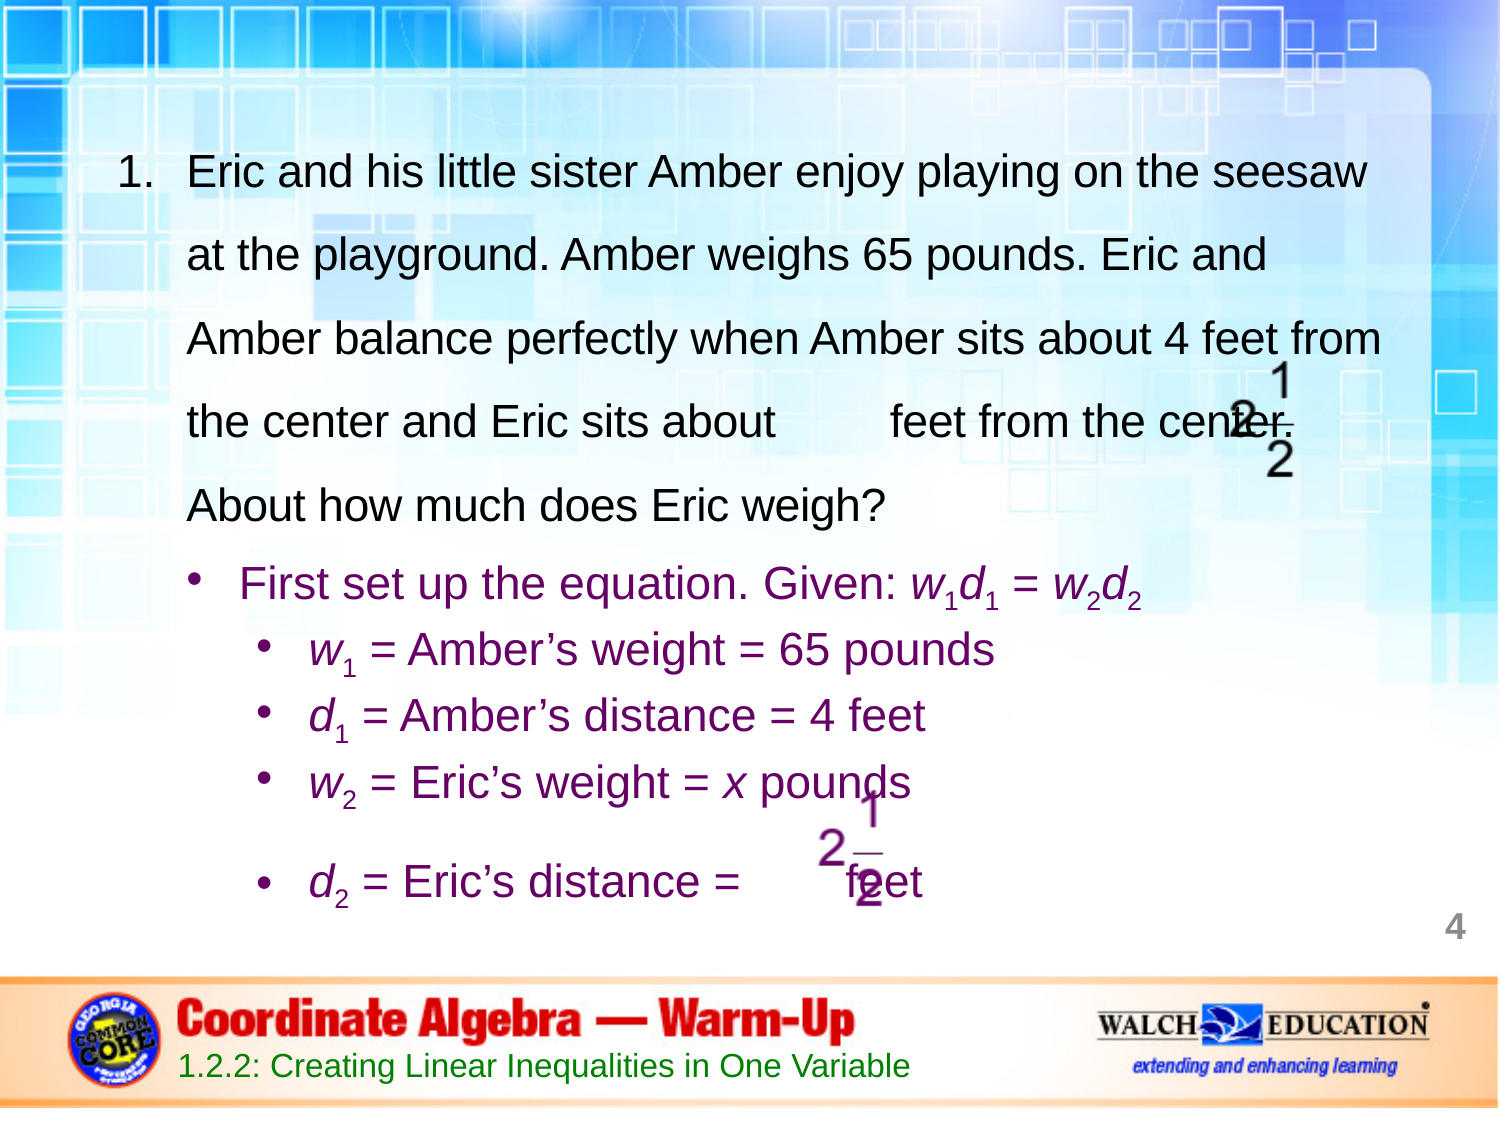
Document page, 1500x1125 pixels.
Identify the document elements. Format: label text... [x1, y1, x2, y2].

slide_number 4 [1361, 901, 1481, 949]
picture [0, 0, 1500, 1108]
subtitle Eric and his little sister Amber enjoy playing on the seesaw at the playground. Amber weighs 65 pounds. Eric and Amber balance perfectly when Amber sits about 4 feet from the center and Eric sits about feet from the center. About how much does Eric weigh? First set up the equation. Given: w1d1 = w2d2 w1 = Amber’s weight = 65 pounds d1 = Amber’s distance = 4 feet w2 = Eric’s weight = x pounds d2 = Eric’s distance = feet [101, 105, 1415, 925]
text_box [1226, 347, 1298, 479]
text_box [814, 776, 887, 909]
list 1.2.2: Creating Linear Inequalities in One Variable [162, 1036, 1070, 1080]
